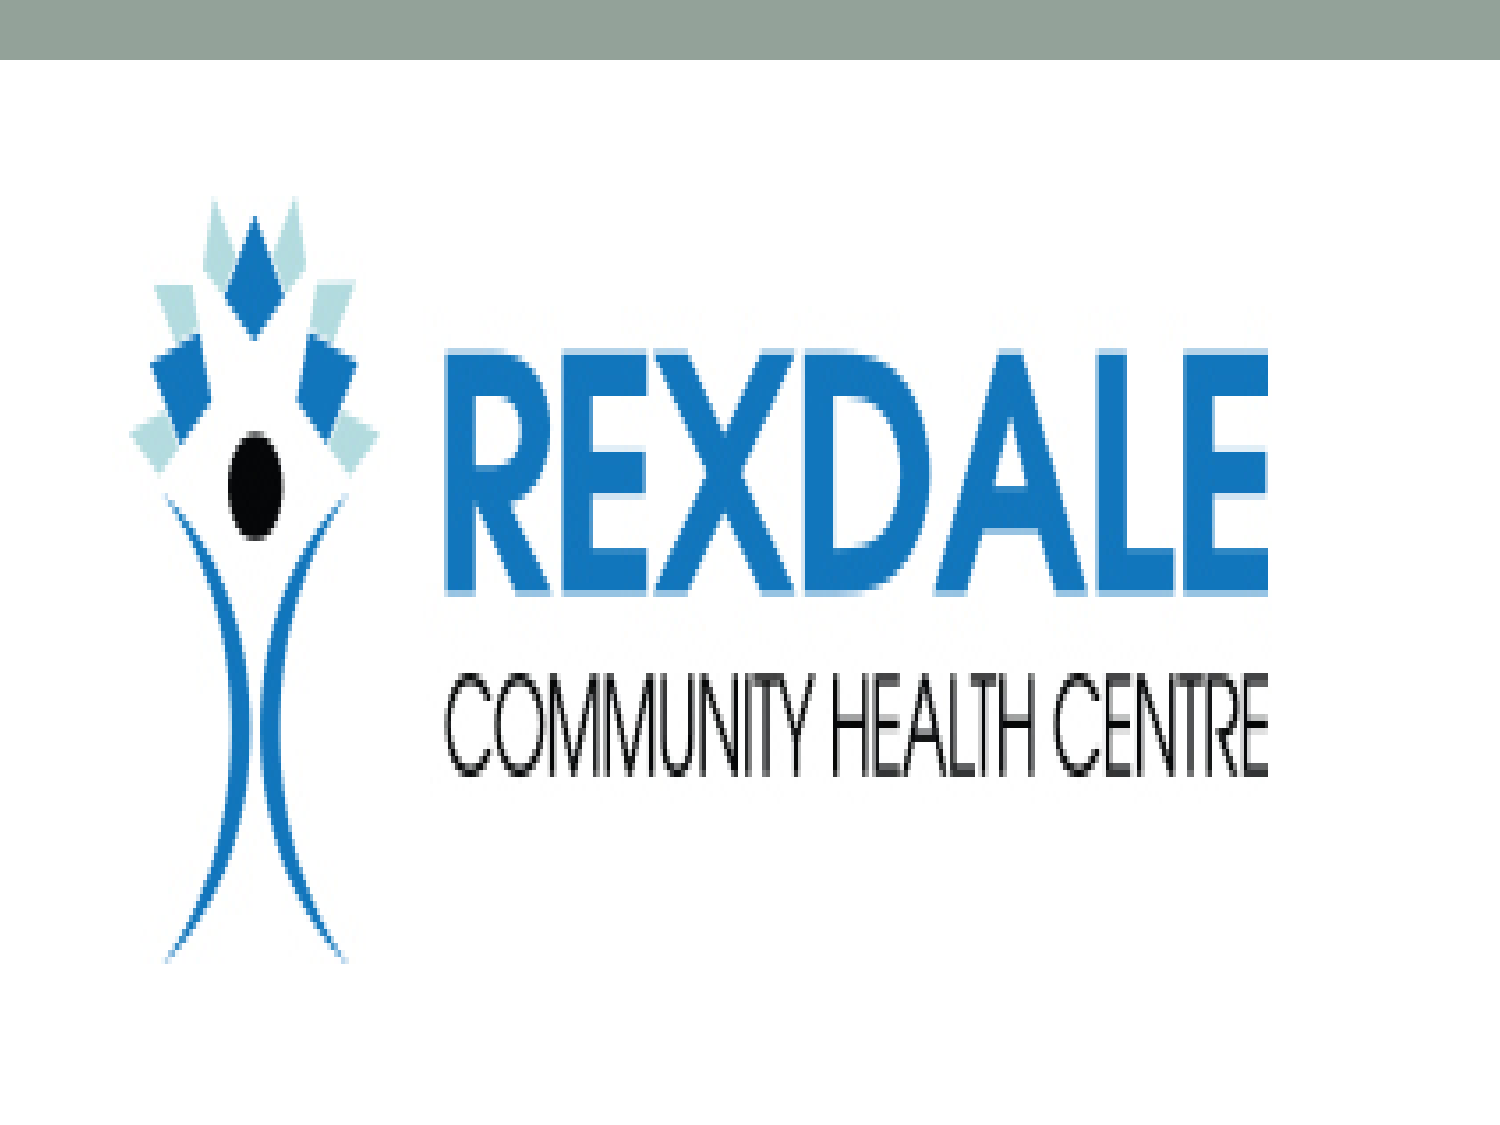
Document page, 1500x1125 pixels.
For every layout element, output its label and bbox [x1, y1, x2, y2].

picture [111, 196, 1329, 965]
